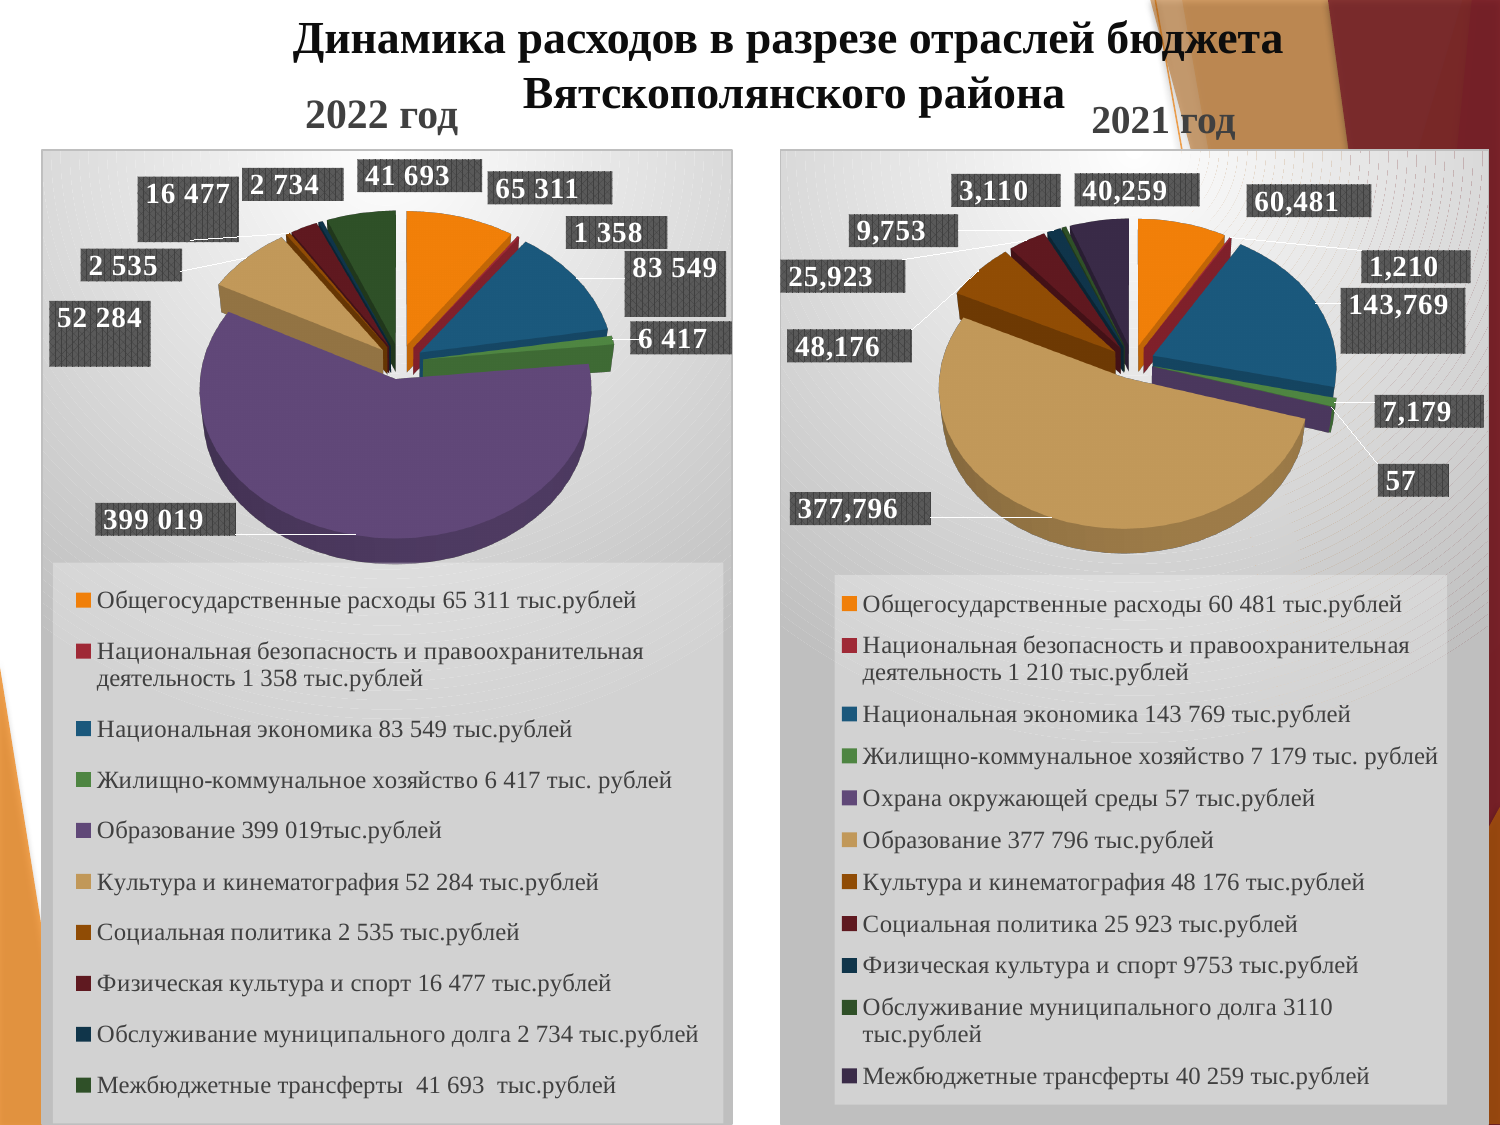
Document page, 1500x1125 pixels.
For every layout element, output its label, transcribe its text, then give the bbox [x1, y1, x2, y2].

chart [779, 148, 1490, 1125]
list 2022 год [69, 78, 705, 145]
chart [40, 148, 733, 1125]
title Динамика расходов в разрезе отраслей бюджета Вятскополянского района [76, 0, 1500, 95]
list 2021 год [1021, 73, 1306, 147]
